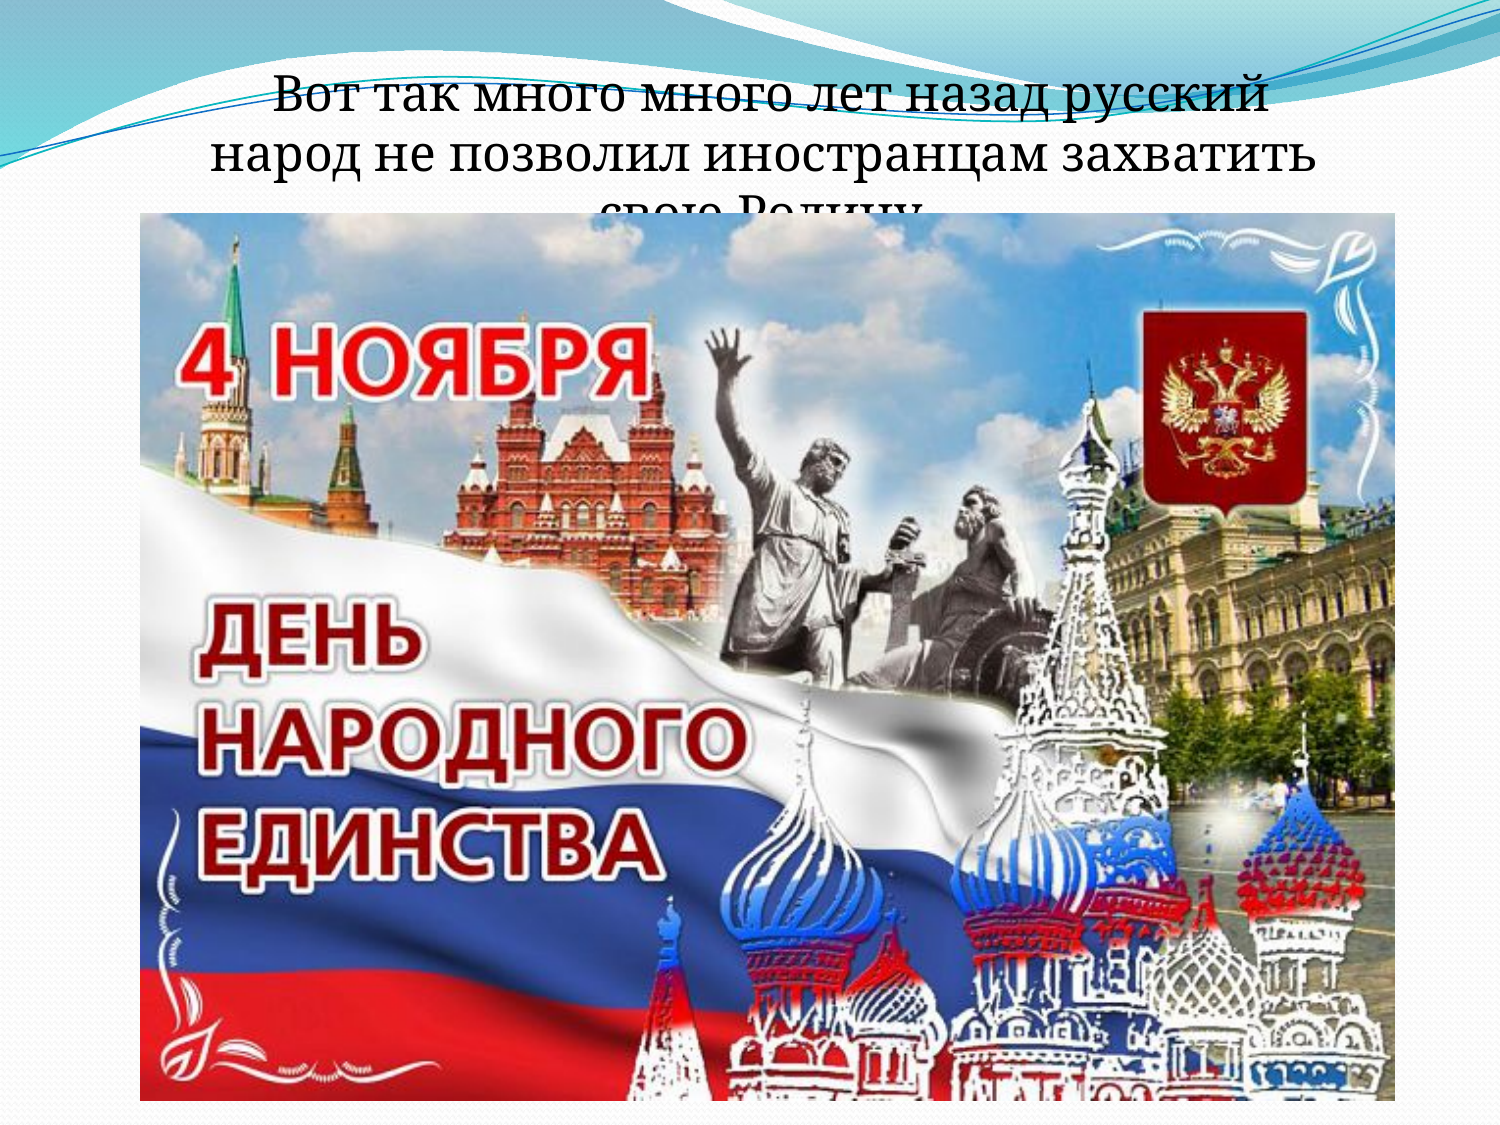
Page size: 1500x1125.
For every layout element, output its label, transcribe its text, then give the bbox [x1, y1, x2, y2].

picture [140, 213, 1395, 1102]
text_box Вот так много много лет назад русский народ не позволил иностранцам захватить свою Родину. [171, 54, 1359, 212]
